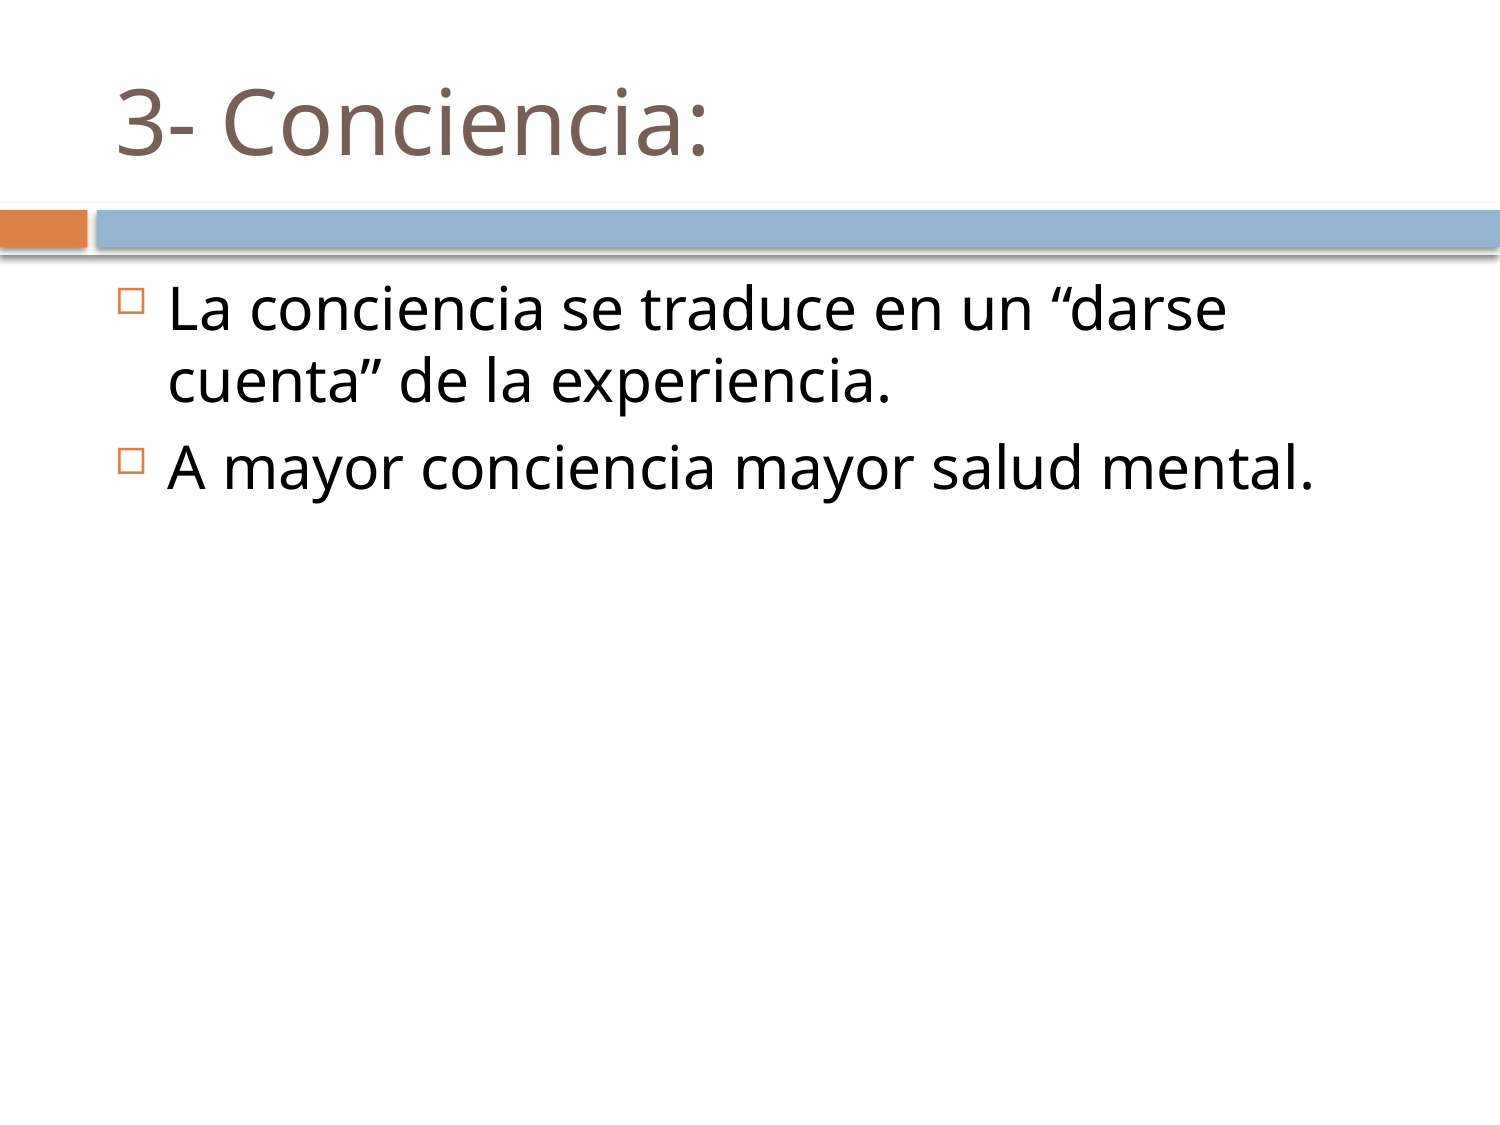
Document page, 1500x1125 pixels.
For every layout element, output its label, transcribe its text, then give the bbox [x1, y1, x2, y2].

title 3- Conciencia: [100, 37, 1438, 200]
list La conciencia se traduce en un “darse cuenta” de la experiencia. A mayor conciencia mayor salud mental. [100, 262, 1438, 1000]
